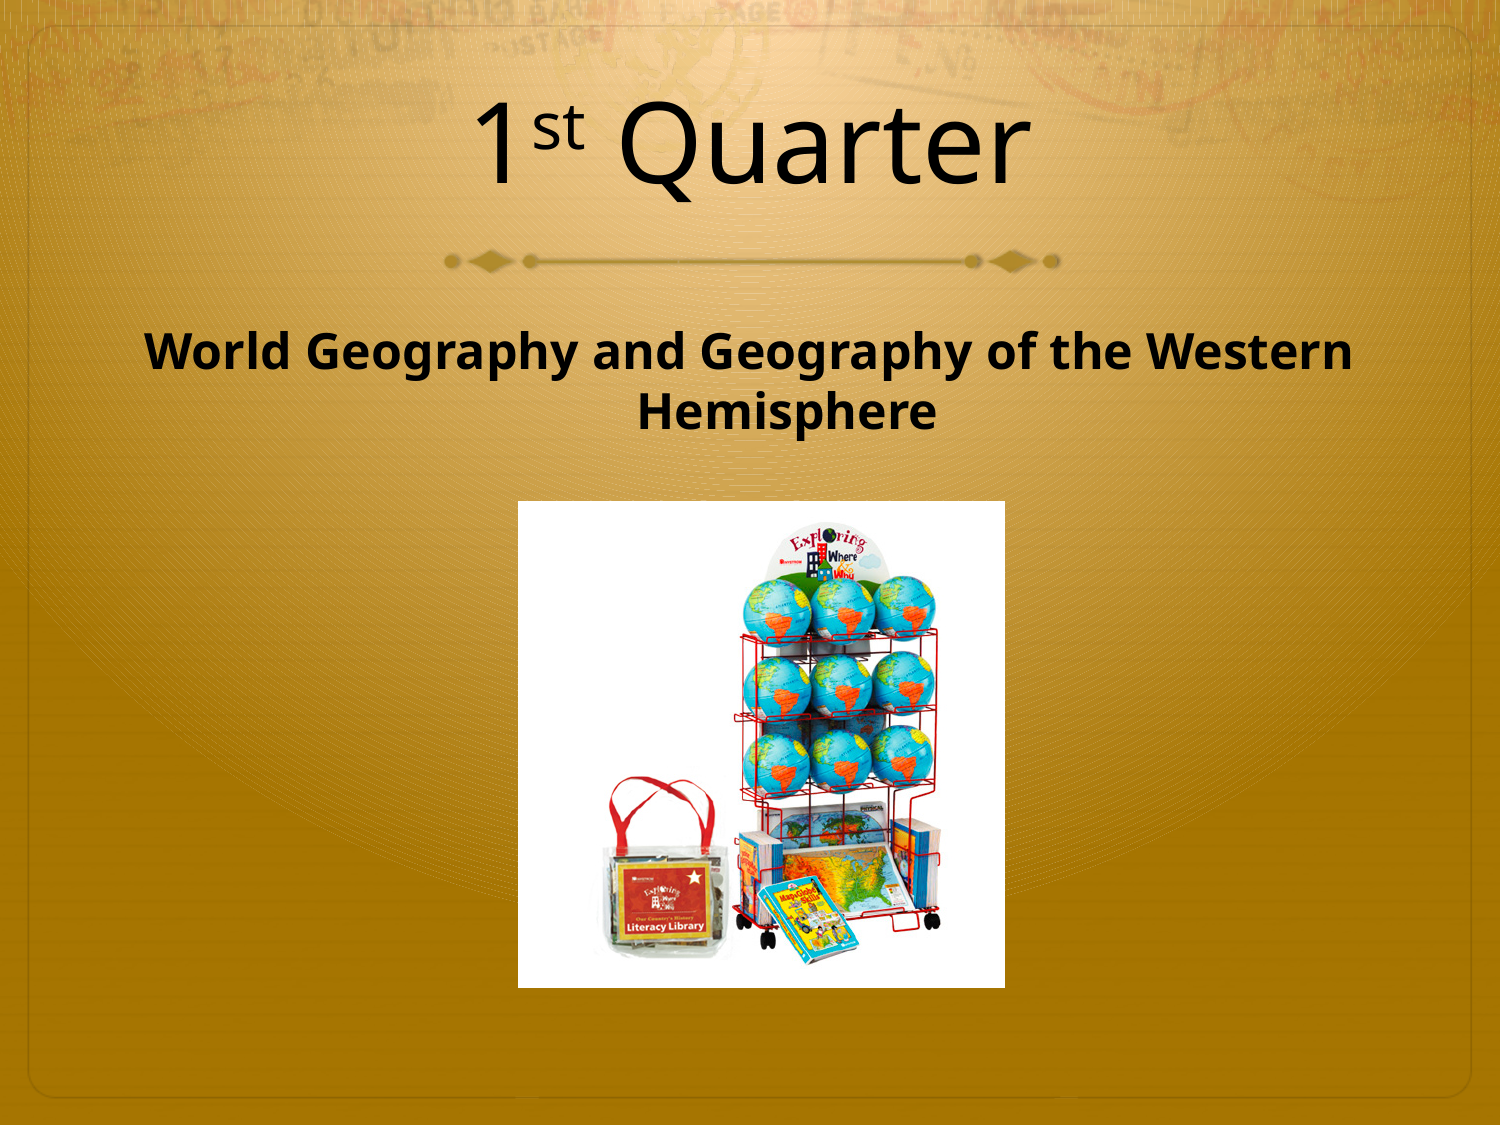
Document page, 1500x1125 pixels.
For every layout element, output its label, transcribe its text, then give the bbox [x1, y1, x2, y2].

list World Geography and Geography of the Western Hemisphere [93, 312, 1407, 988]
picture [0, 0, 1500, 1125]
title 1st Quarter [93, 45, 1407, 233]
